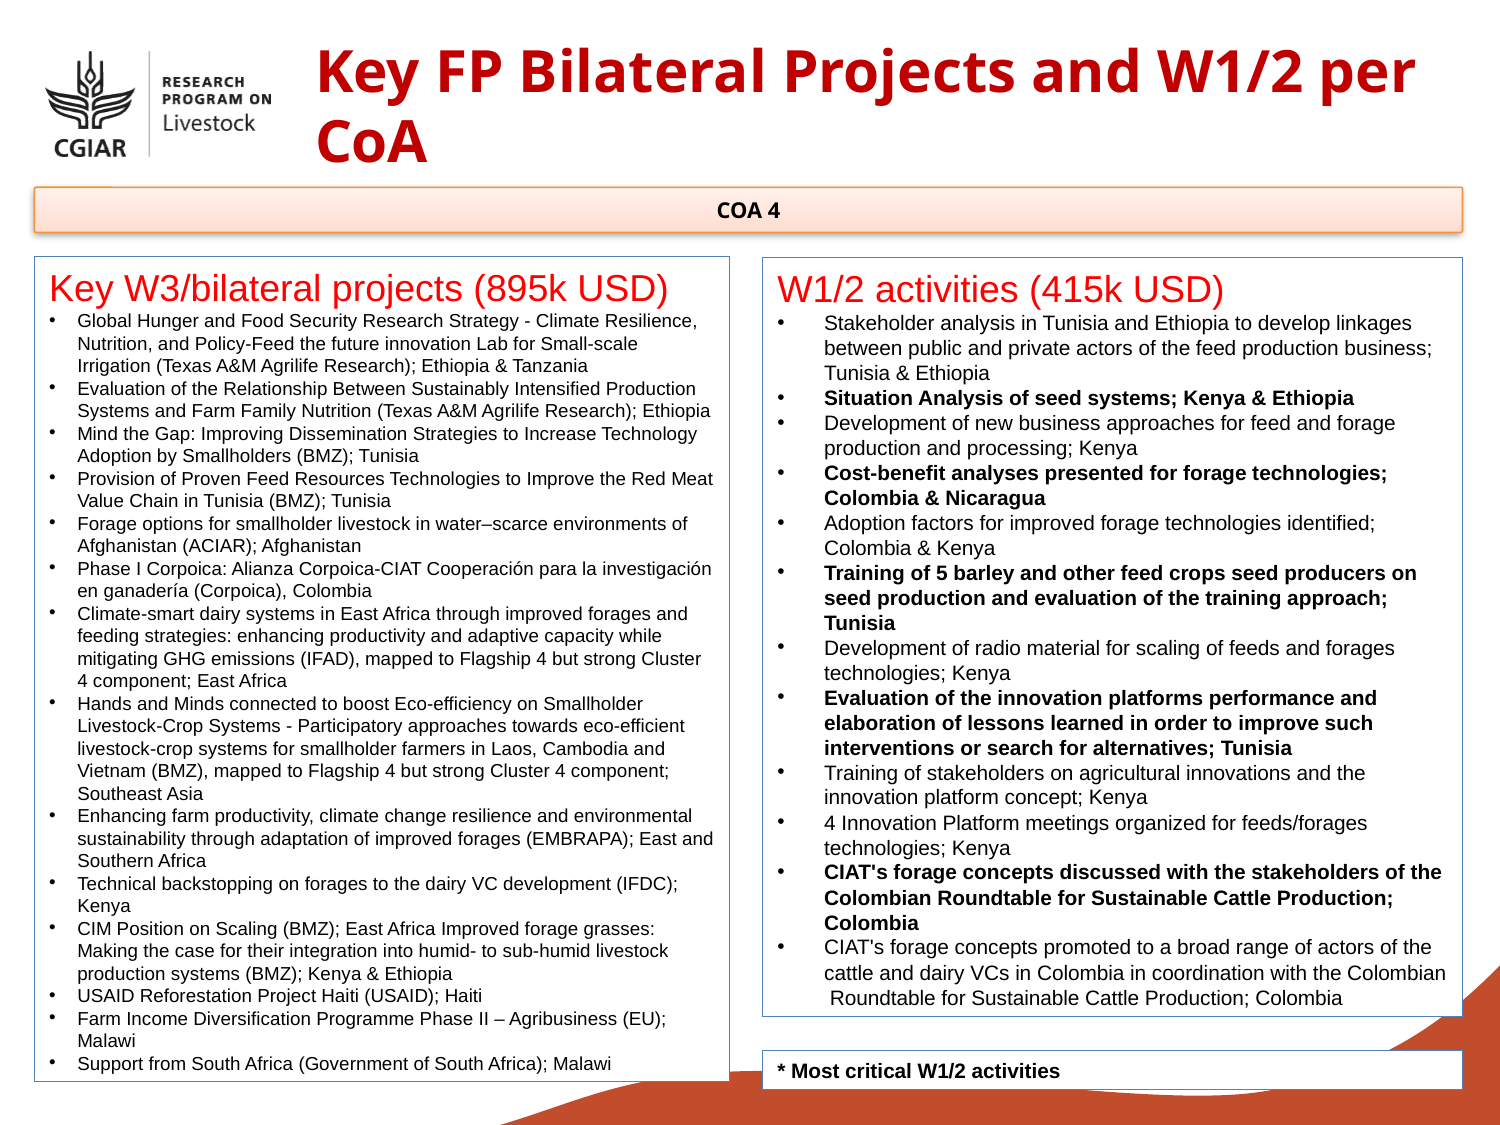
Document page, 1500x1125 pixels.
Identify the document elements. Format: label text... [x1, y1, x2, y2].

text_box W1/2 activities (415k USD) Stakeholder analysis in Tunisia and Ethiopia to develop linkages between public and private actors of the feed production business; Tunisia & Ethiopia Situation Analysis of seed systems; Kenya & Ethiopia Development of new business approaches for feed and forage production and processing; Kenya Cost-benefit analyses presented for forage technologies; Colombia & Nicaragua Adoption factors for improved forage technologies identified; Colombia & Kenya Training of 5 barley and other feed crops seed producers on seed production and evaluation of the training approach; Tunisia Development of radio material for scaling of feeds and forages technologies; Kenya Evaluation of the innovation platforms performance and elaboration of lessons learned in order to improve such interventions or search for alternatives; Tunisia Training of stakeholders on agricultural innovations and the innovation platform concept; Kenya 4 Innovation Platform meetings organized for feeds/forages technologies; Kenya CIAT's forage concepts discussed with the stakeholders of the Colombian Roundtable for Sustainable Cattle Production; Colombia CIAT's forage concepts promoted to a broad range of actors of the cattle and dairy VCs in Colombia in coordination with the Colombian Roundtable for Sustainable Cattle Production; Colombia [762, 257, 1463, 1017]
text_box * Most critical W1/2 activities [762, 1050, 1463, 1090]
text_box COA 4 [33, 186, 1464, 234]
list Key FP Bilateral Projects and W1/2 per CoA [300, 33, 1463, 175]
picture [45, 51, 271, 157]
text_box Key W3/bilateral projects (895k USD) Global Hunger and Food Security Research Strategy - Climate Resilience, Nutrition, and Policy-Feed the future innovation Lab for Small-scale Irrigation (Texas A&M Agrilife Research); Ethiopia & Tanzania Evaluation of the Relationship Between Sustainably Intensified Production Systems and Farm Family Nutrition (Texas A&M Agrilife Research); Ethiopia Mind the Gap: Improving Dissemination Strategies to Increase Technology Adoption by Smallholders (BMZ); Tunisia Provision of Proven Feed Resources Technologies to Improve the Red Meat Value Chain in Tunisia (BMZ); Tunisia Forage options for smallholder livestock in water–scarce environments of Afghanistan (ACIAR); Afghanistan Phase I Corpoica: Alianza Corpoica-CIAT Cooperación para la investigación en ganadería (Corpoica), Colombia Climate-smart dairy systems in East Africa through improved forages and feeding strategies: enhancing productivity and adaptive capacity while mitigating GHG emissions (IFAD), mapped to Flagship 4 but strong Cluster 4 component; East Africa Hands and Minds connected to boost Eco-efficiency on Smallholder Livestock-Crop Systems - Participatory approaches towards eco-efficient livestock-crop systems for smallholder farmers in Laos, Cambodia and Vietnam (BMZ), mapped to Flagship 4 but strong Cluster 4 component; Southeast Asia Enhancing farm productivity, climate change resilience and environmental sustainability through adaptation of improved forages (EMBRAPA); East and Southern Africa Technical backstopping on forages to the dairy VC development (IFDC); Kenya CIM Position on Scaling (BMZ); East Africa Improved forage grasses: Making the case for their integration into humid- to sub-humid livestock production systems (BMZ); Kenya & Ethiopia USAID Reforestation Project Haiti (USAID); Haiti Farm Income Diversification Programme Phase II – Agribusiness (EU); Malawi Support from South Africa (Government of South Africa); Malawi [34, 256, 730, 1082]
